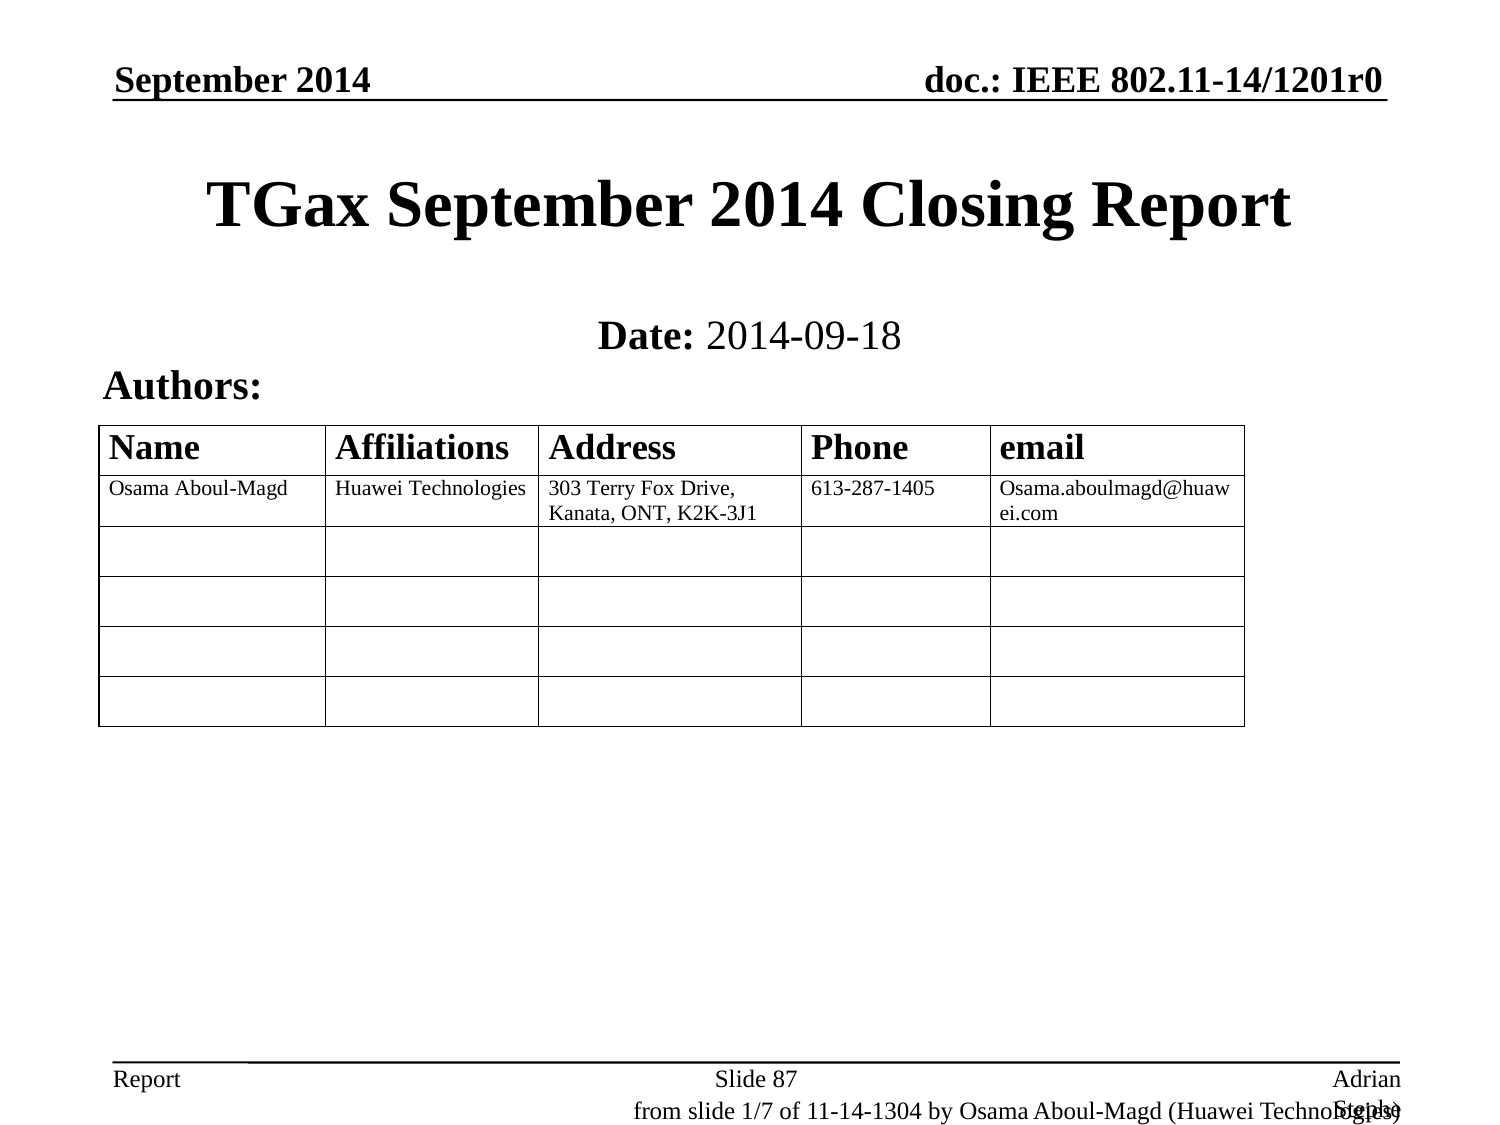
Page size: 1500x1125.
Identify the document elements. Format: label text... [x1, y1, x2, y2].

title TGax September 2014 Closing Report [112, 112, 1388, 288]
footer Adrian Stephens, Intel Corporation [1324, 1061, 1402, 1087]
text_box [85, 424, 1322, 801]
text_box from slide 1/7 of 11-14-1304 by Osama Aboul-Magd (Huawei Technologies) [343, 1087, 1417, 1125]
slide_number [114, 54, 374, 101]
text_box Authors: [87, 349, 325, 413]
list Date: 2014-09-18 [112, 299, 1388, 363]
slide_number Slide 87 [712, 1061, 800, 1087]
